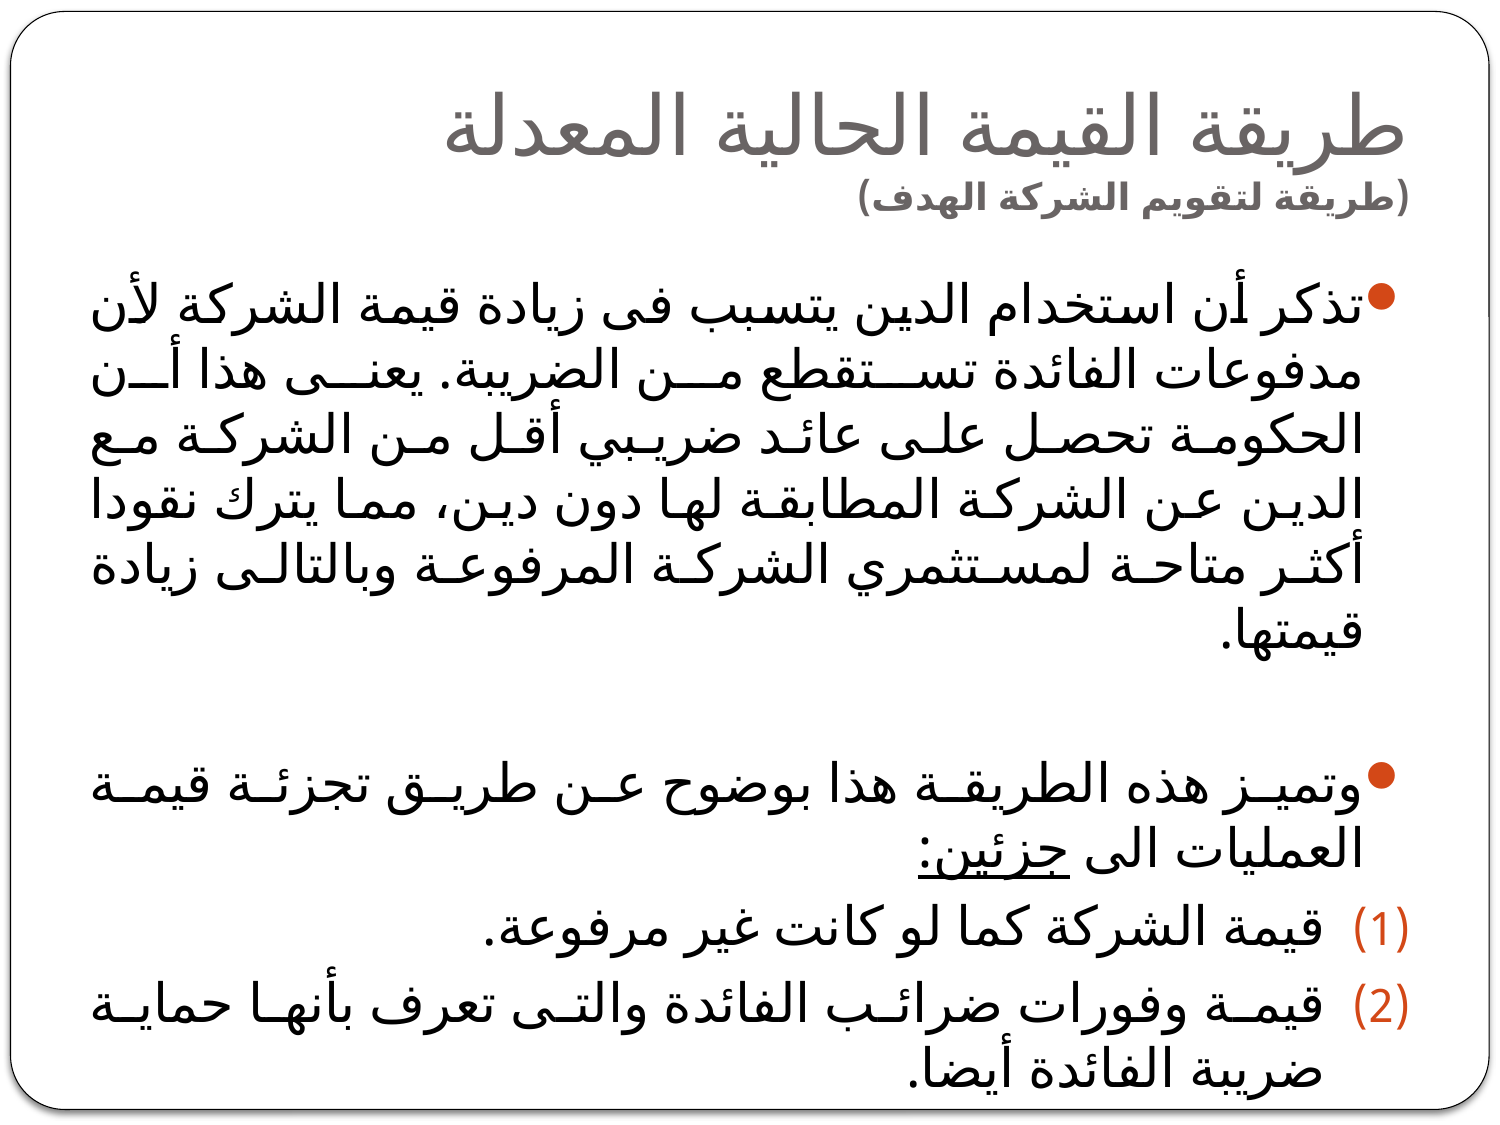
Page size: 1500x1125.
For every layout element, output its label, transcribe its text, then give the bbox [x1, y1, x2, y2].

title طريقة القيمة الحالية المعدلة (طريقة لتقويم الشركة الهدف) [150, 45, 1425, 233]
list تذكر أن استخدام الدين يتسبب فى زيادة قيمة الشركة لأن مدفوعات الفائدة تستقطع من الضريبة. يعنى هذا أن الحكومة تحصل على عائد ضريبي أقل من الشركة مع الدين عن الشركة المطابقة لها دون دين، مما يترك نقودا أكثر متاحة لمستثمري الشركة المرفوعة وبالتالى زيادة قيمتها. وتميز هذه الطريقة هذا بوضوح عن طريق تجزئة قيمة العمليات الى جزئين: قيمة الشركة كما لو كانت غير مرفوعة. قيمة وفورات ضرائب الفائدة والتى تعرف بأنها حماية ضريبة الفائدة أيضا. [75, 262, 1425, 1025]
